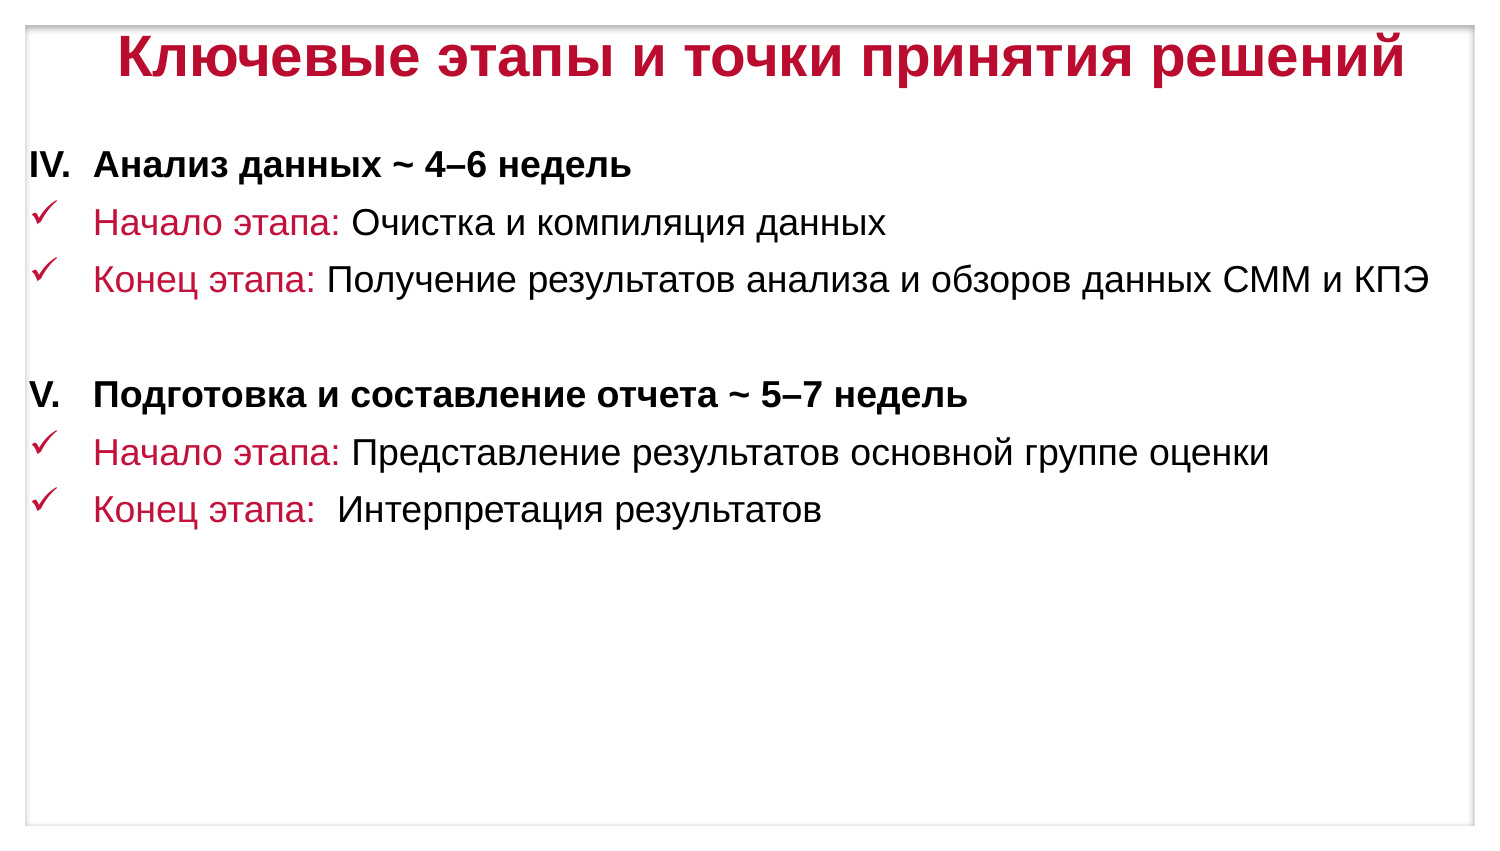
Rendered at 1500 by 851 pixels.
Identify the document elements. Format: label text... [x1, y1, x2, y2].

list Анализ данных ~ 4–6 недель Начало этапа: Очистка и компиляция данных Конец этапа: Получение результатов анализа и обзоров данных СММ и КПЭ Подготовка и составление отчета ~ 5–7 недель Начало этапа: Представление результатов основной группе оценки Конец этапа: Интерпретация результатов [14, 132, 1456, 851]
text_box Ключевые этапы и точки принятия решений [33, 10, 1490, 96]
